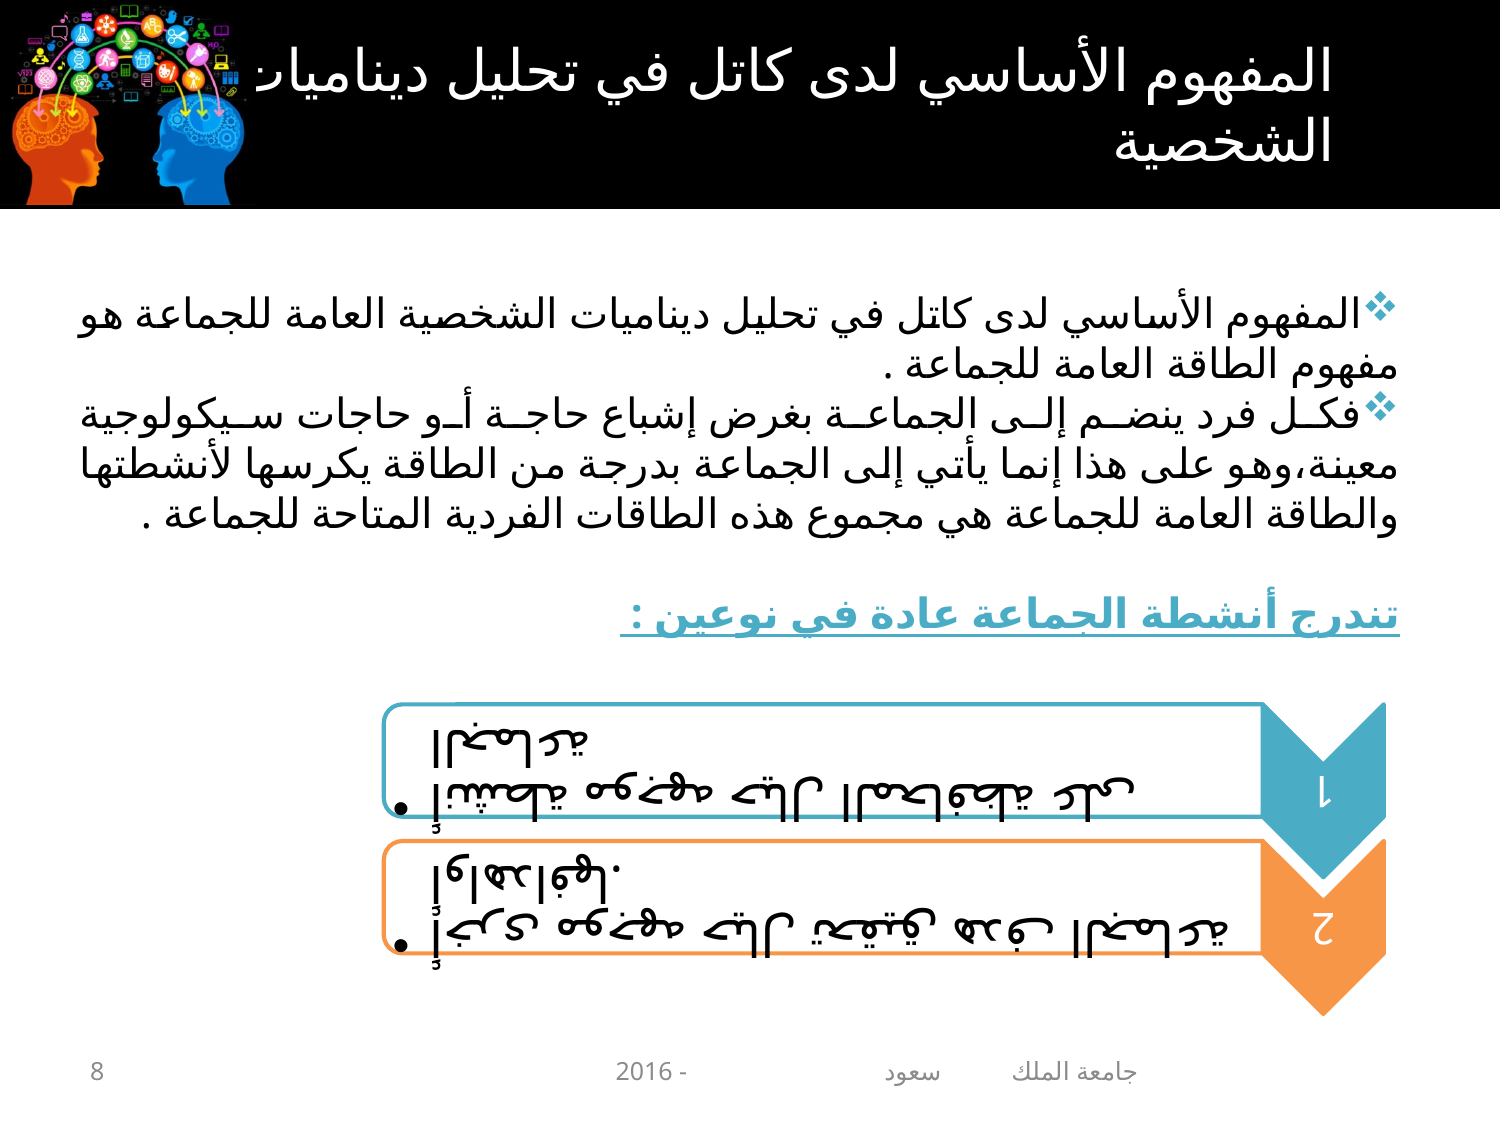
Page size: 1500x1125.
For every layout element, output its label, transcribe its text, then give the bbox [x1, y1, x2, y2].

picture [0, 0, 256, 205]
text_box المفهوم الأساسي لدى كاتل في تحليل ديناميات الشخصية [257, 0, 1500, 209]
footer جامعة الملك سعود - 2016 [512, 1042, 988, 1103]
slide_number 8 [75, 1042, 425, 1103]
text_box المفهوم الأساسي لدى كاتل في تحليل ديناميات الشخصية العامة للجماعة هو مفهوم الطاقة العامة للجماعة . فكل فرد ينضم إلى الجماعة بغرض إشباع حاجة أو حاجات سيكولوجية معينة،وهو على هذا إنما يأتي إلى الجماعة بدرجة من الطاقة يكرسها لأنشطتها والطاقة العامة للجماعة هي مجموع هذه الطاقات الفردية المتاحة للجماعة . تندرج أنشطة الجماعة عادة في نوعين : [64, 278, 1415, 681]
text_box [383, 703, 1384, 1015]
